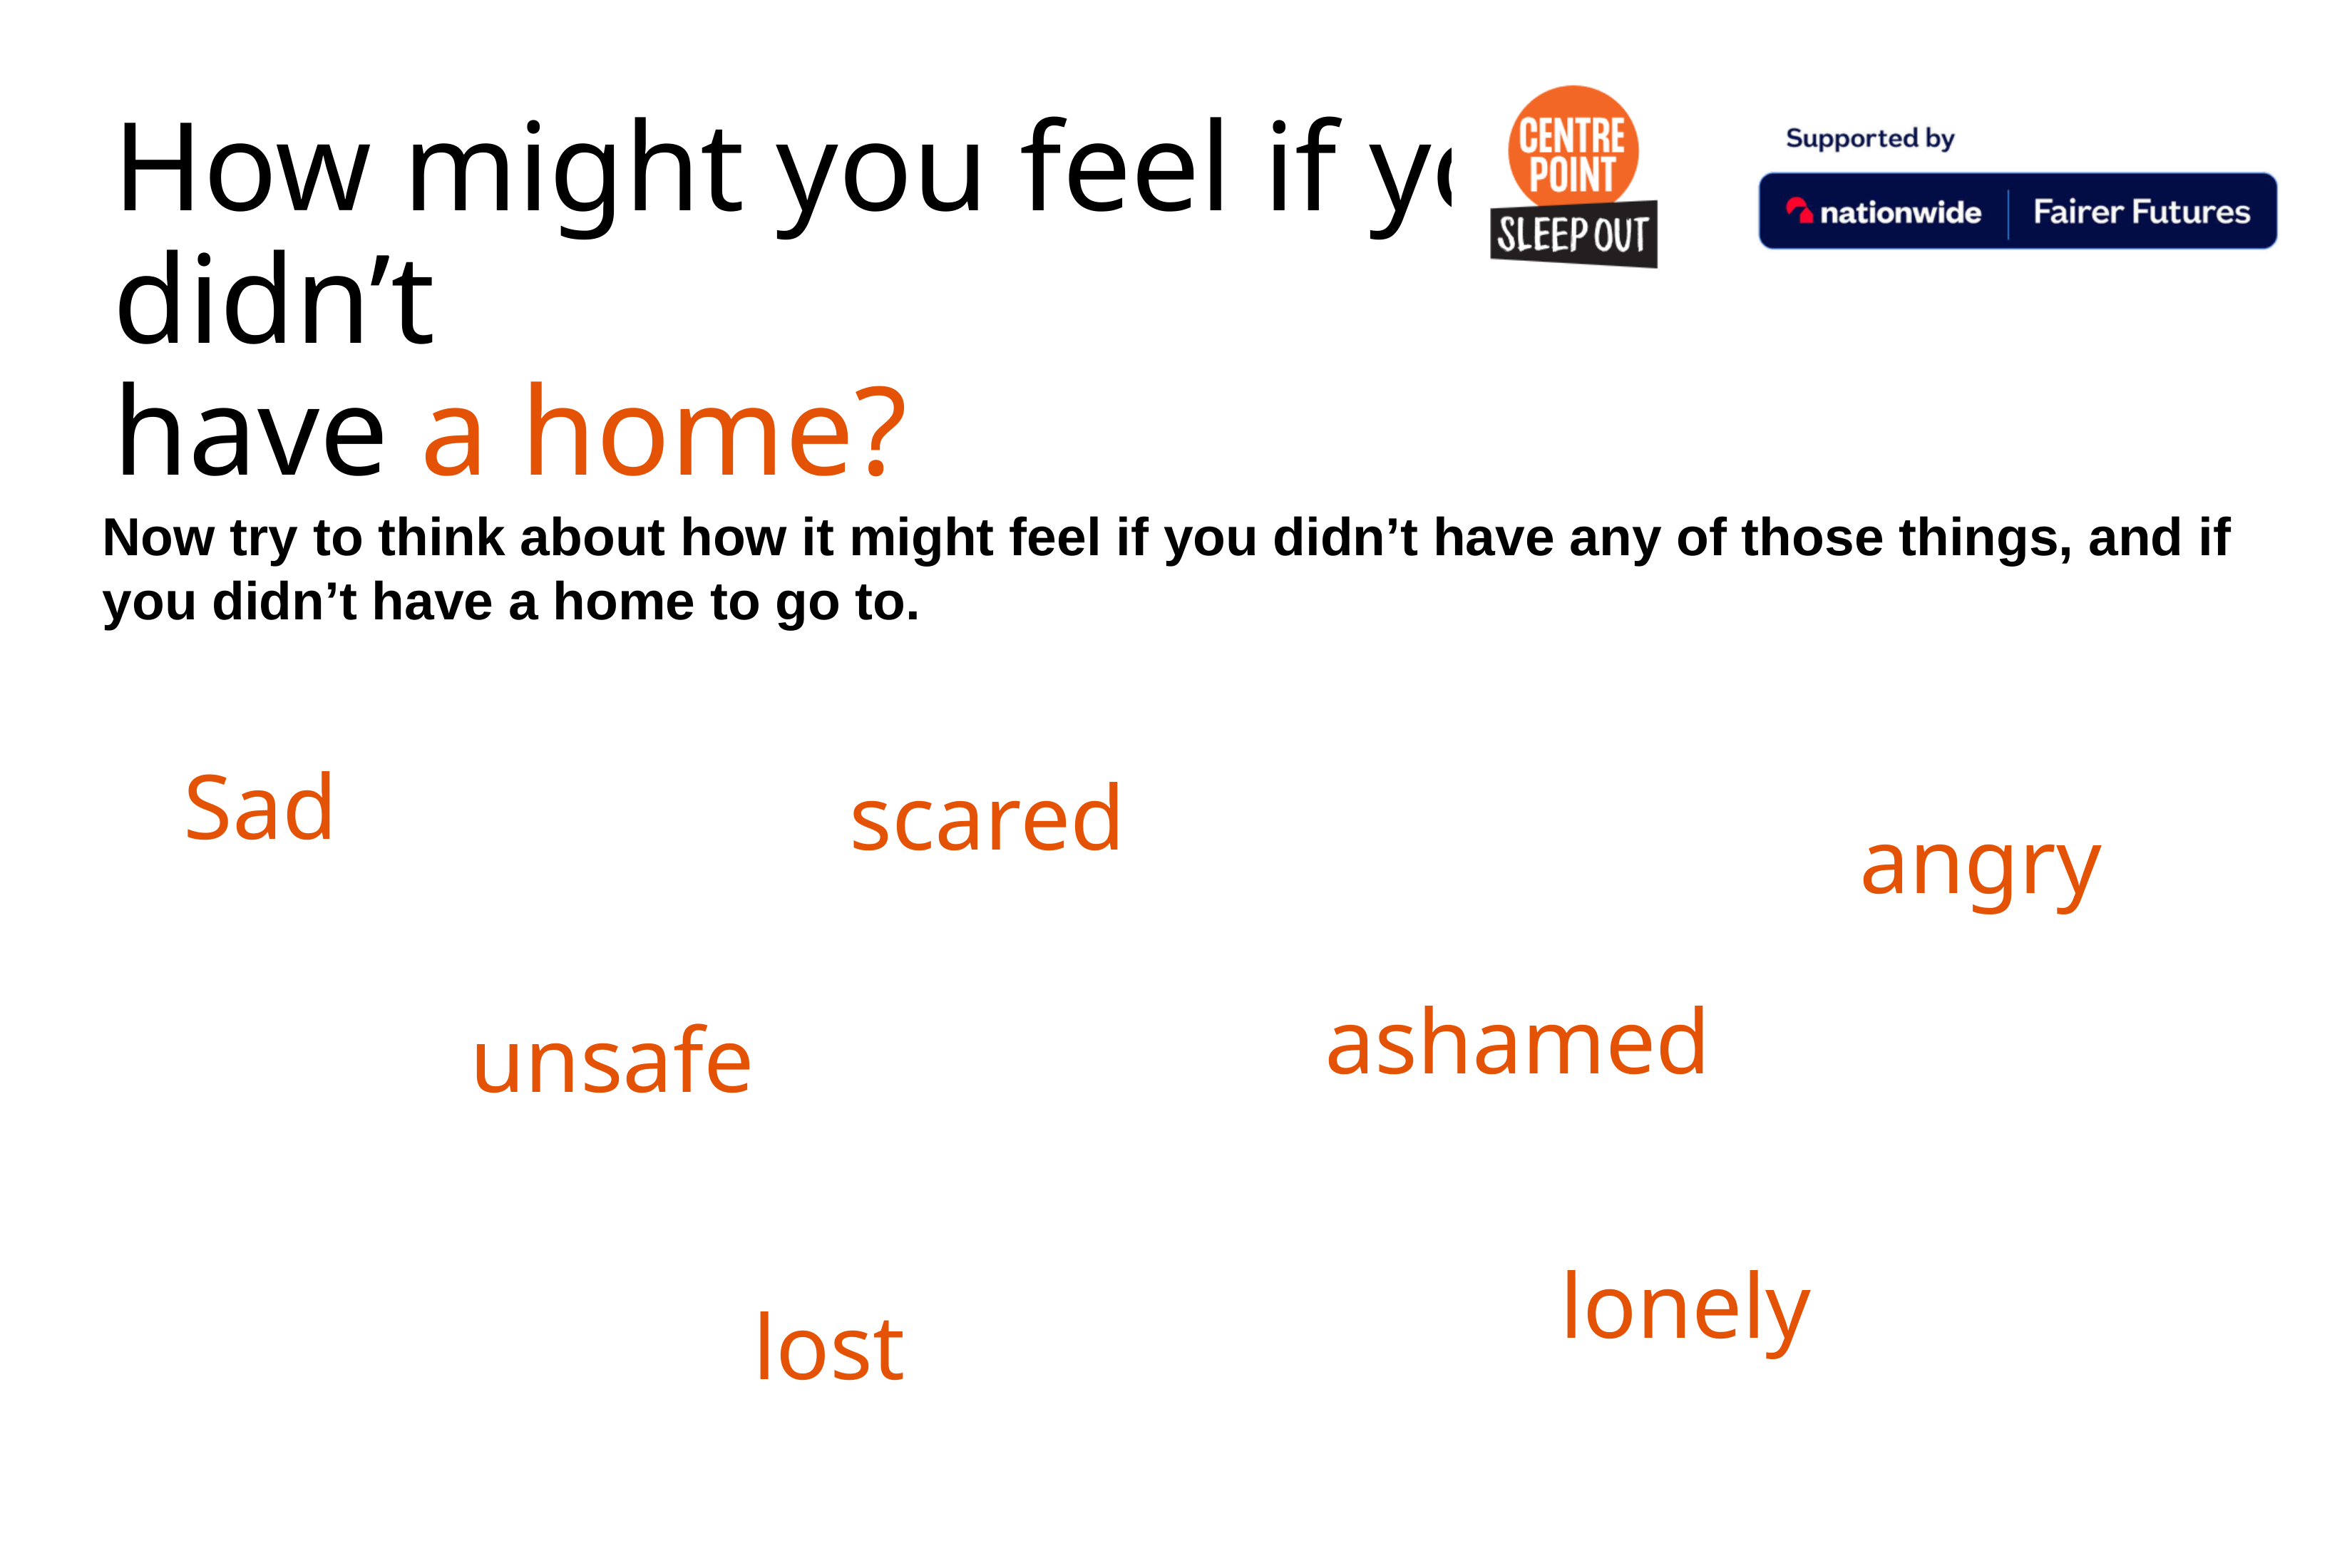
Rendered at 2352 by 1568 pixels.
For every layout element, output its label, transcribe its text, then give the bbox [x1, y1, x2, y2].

text_box How might you feel if you didn’t have a home? [102, 99, 1451, 296]
text_box unsafe [459, 1018, 1396, 1253]
text_box ashamed [1314, 1000, 2352, 1235]
text_box angry [1849, 819, 2352, 1000]
text_box lost [742, 1306, 1603, 1541]
text_box Sad [173, 765, 746, 1001]
text_box lonely [1549, 1264, 2318, 1500]
picture [1451, 68, 2308, 313]
text_box Now try to think about how it might feel if you didn’t have any of those things, and if you didn’t have a home to go to. [102, 435, 2273, 631]
text_box scared [838, 775, 1699, 1011]
